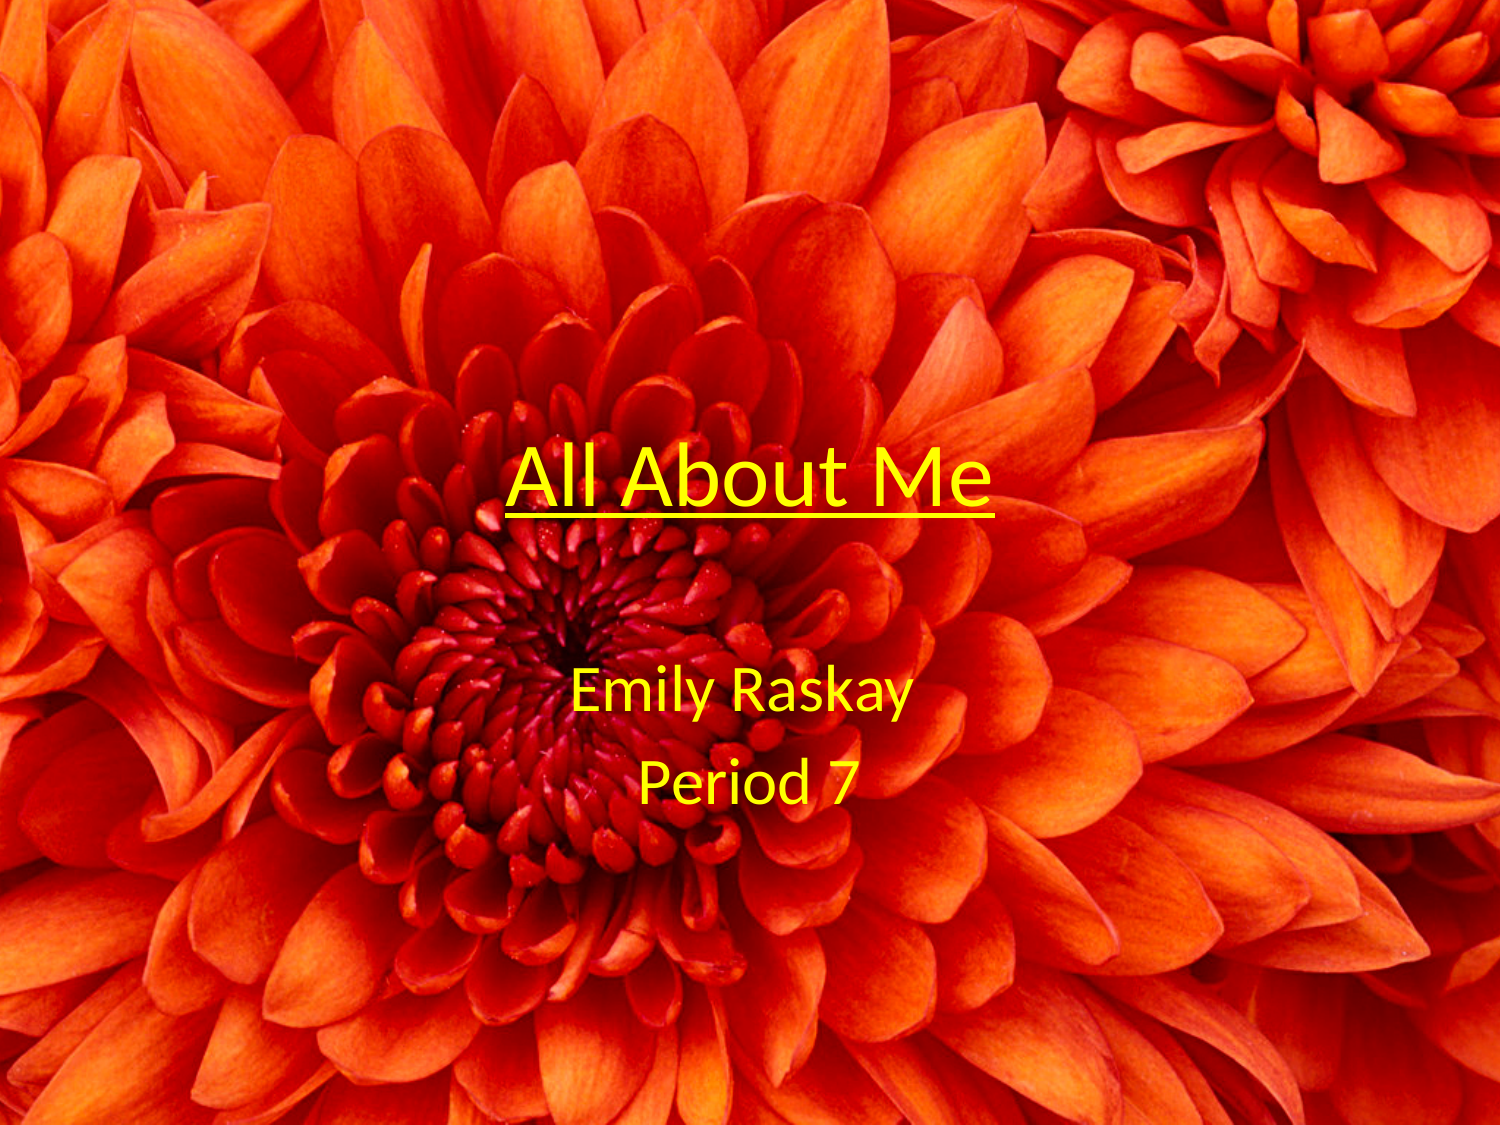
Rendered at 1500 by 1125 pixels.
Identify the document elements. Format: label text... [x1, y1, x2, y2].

title All About Me [112, 349, 1388, 591]
picture [0, 0, 1500, 1125]
subtitle Emily Raskay Period 7 [225, 637, 1275, 925]
